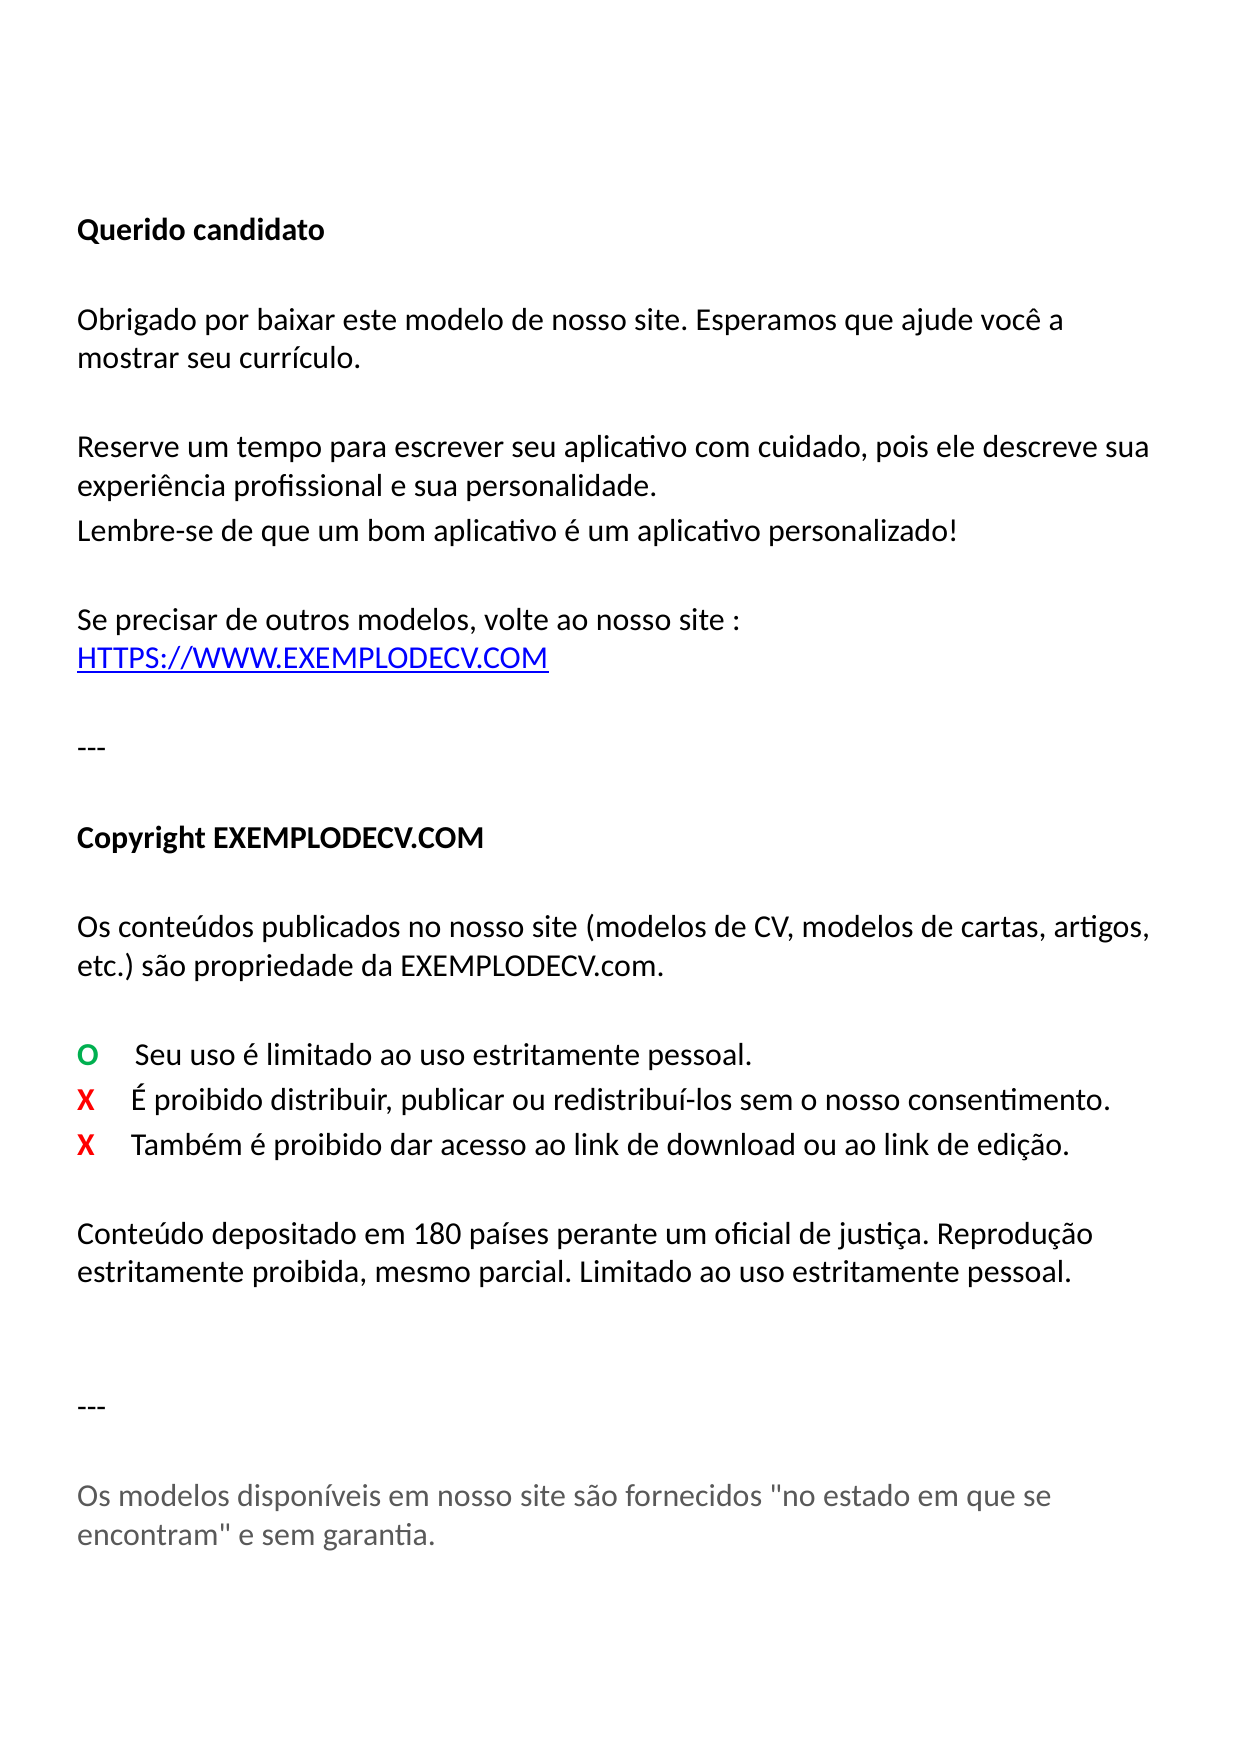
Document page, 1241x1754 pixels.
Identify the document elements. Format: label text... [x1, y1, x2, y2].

list Querido candidato Obrigado por baixar este modelo de nosso site. Esperamos que ajude você a mostrar seu currículo. Reserve um tempo para escrever seu aplicativo com cuidado, pois ele descreve sua experiência profissional e sua personalidade. Lembre-se de que um bom aplicativo é um aplicativo personalizado! Se precisar de outros modelos, volte ao nosso site : HTTPS://WWW.EXEMPLODECV.COM --- Copyright EXEMPLODECV.COM Os conteúdos publicados no nosso site (modelos de CV, modelos de cartas, artigos, etc.) são propriedade da EXEMPLODECV.com. O Seu uso é limitado ao uso estritamente pessoal. X É proibido distribuir, publicar ou redistribuí-los sem o nosso consentimento. X Também é proibido dar acesso ao link de download ou ao link de edição. Conteúdo depositado em 180 países perante um oficial de justiça. Reprodução estritamente proibida, mesmo parcial. Limitado ao uso estritamente pessoal. --- Os modelos disponíveis em nosso site são fornecidos "no estado em que se encontram" e sem garantia. [62, 111, 1179, 1567]
